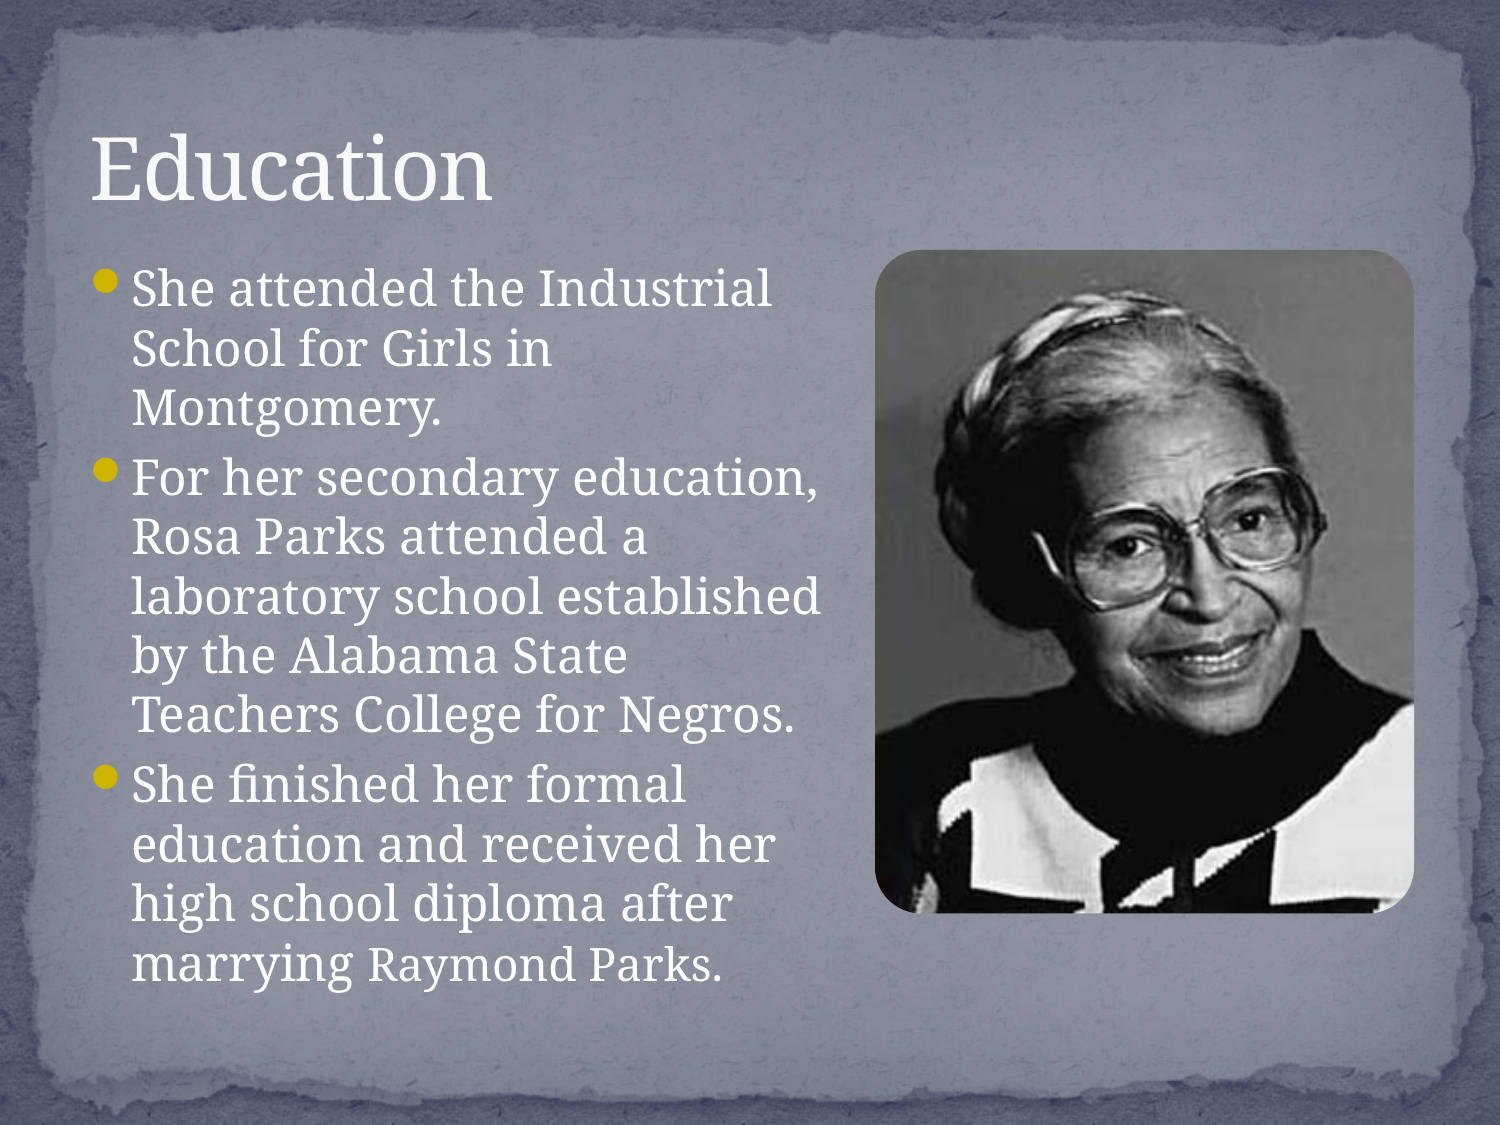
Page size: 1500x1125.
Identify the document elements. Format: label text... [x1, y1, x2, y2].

title Education [74, 24, 1425, 225]
list She attended the Industrial School for Girls in Montgomery. For her secondary education, Rosa Parks attended a laboratory school established by the Alabama State Teachers College for Negros. She finished her formal education and received her high school diploma after marrying Raymond Parks. [75, 249, 863, 1000]
picture [875, 249, 1415, 914]
